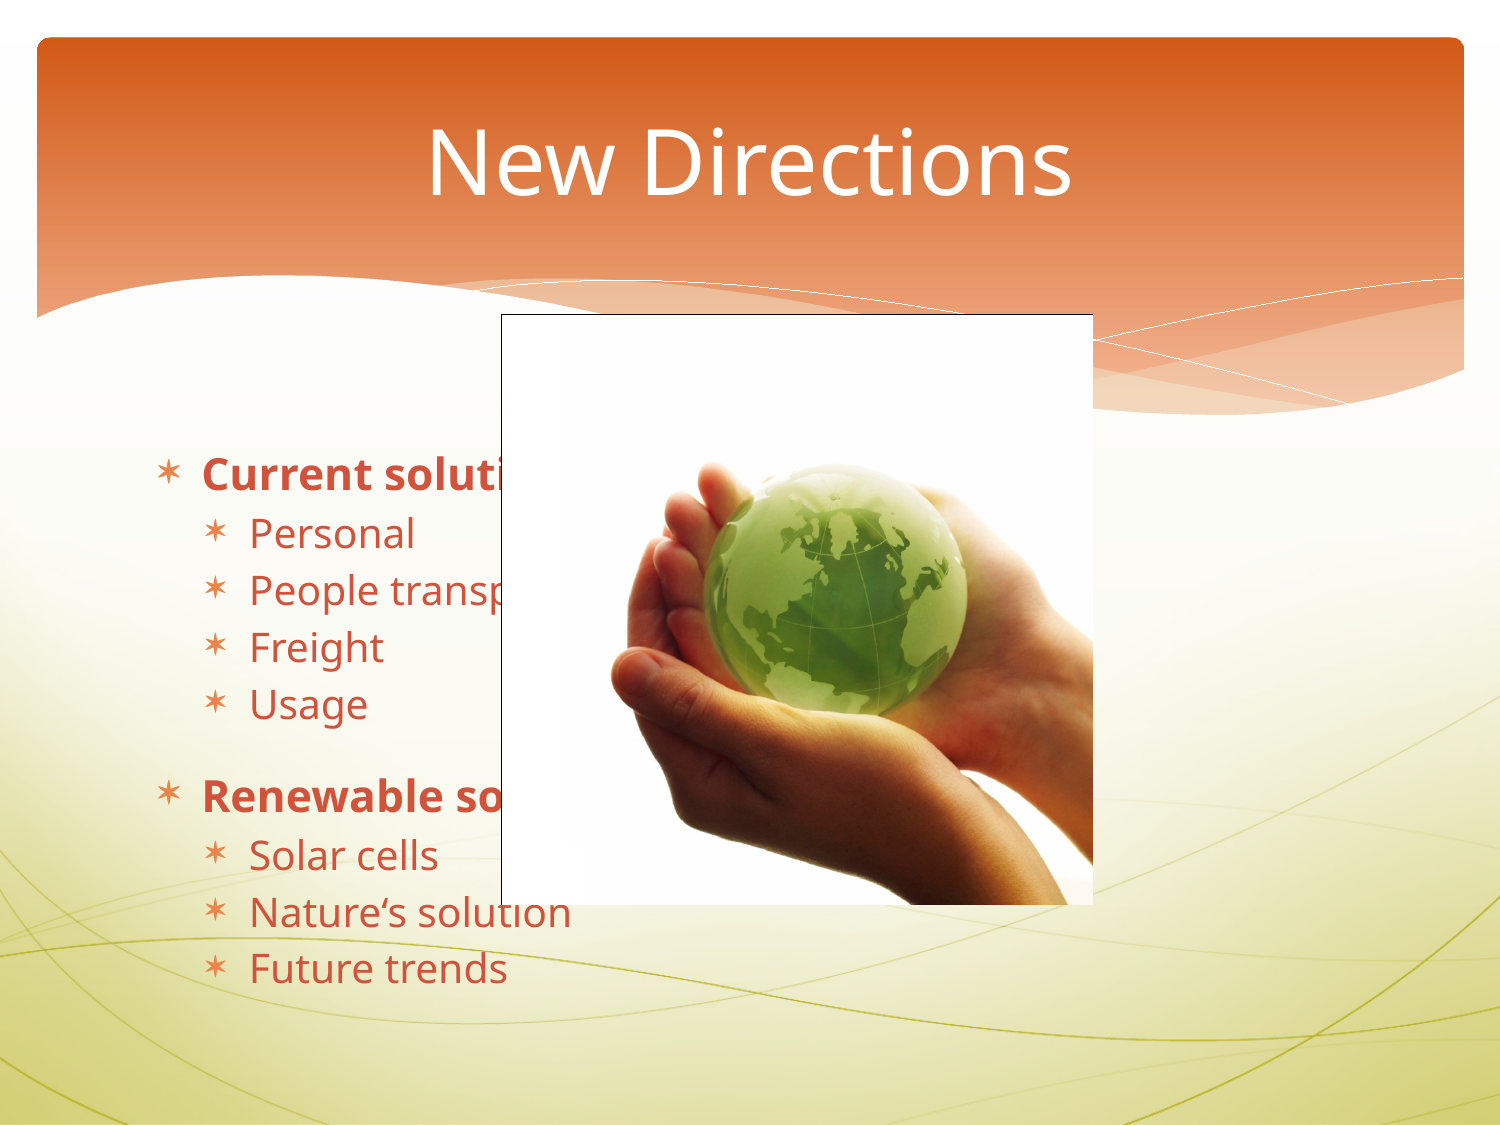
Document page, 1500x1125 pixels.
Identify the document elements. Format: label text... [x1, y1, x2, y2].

title New Directions [75, 55, 1425, 261]
list Current solutions Personal People transport Freight Usage Renewable solutions Solar cells Nature‘s solution Future trends [143, 438, 1359, 1005]
picture [501, 314, 1093, 906]
